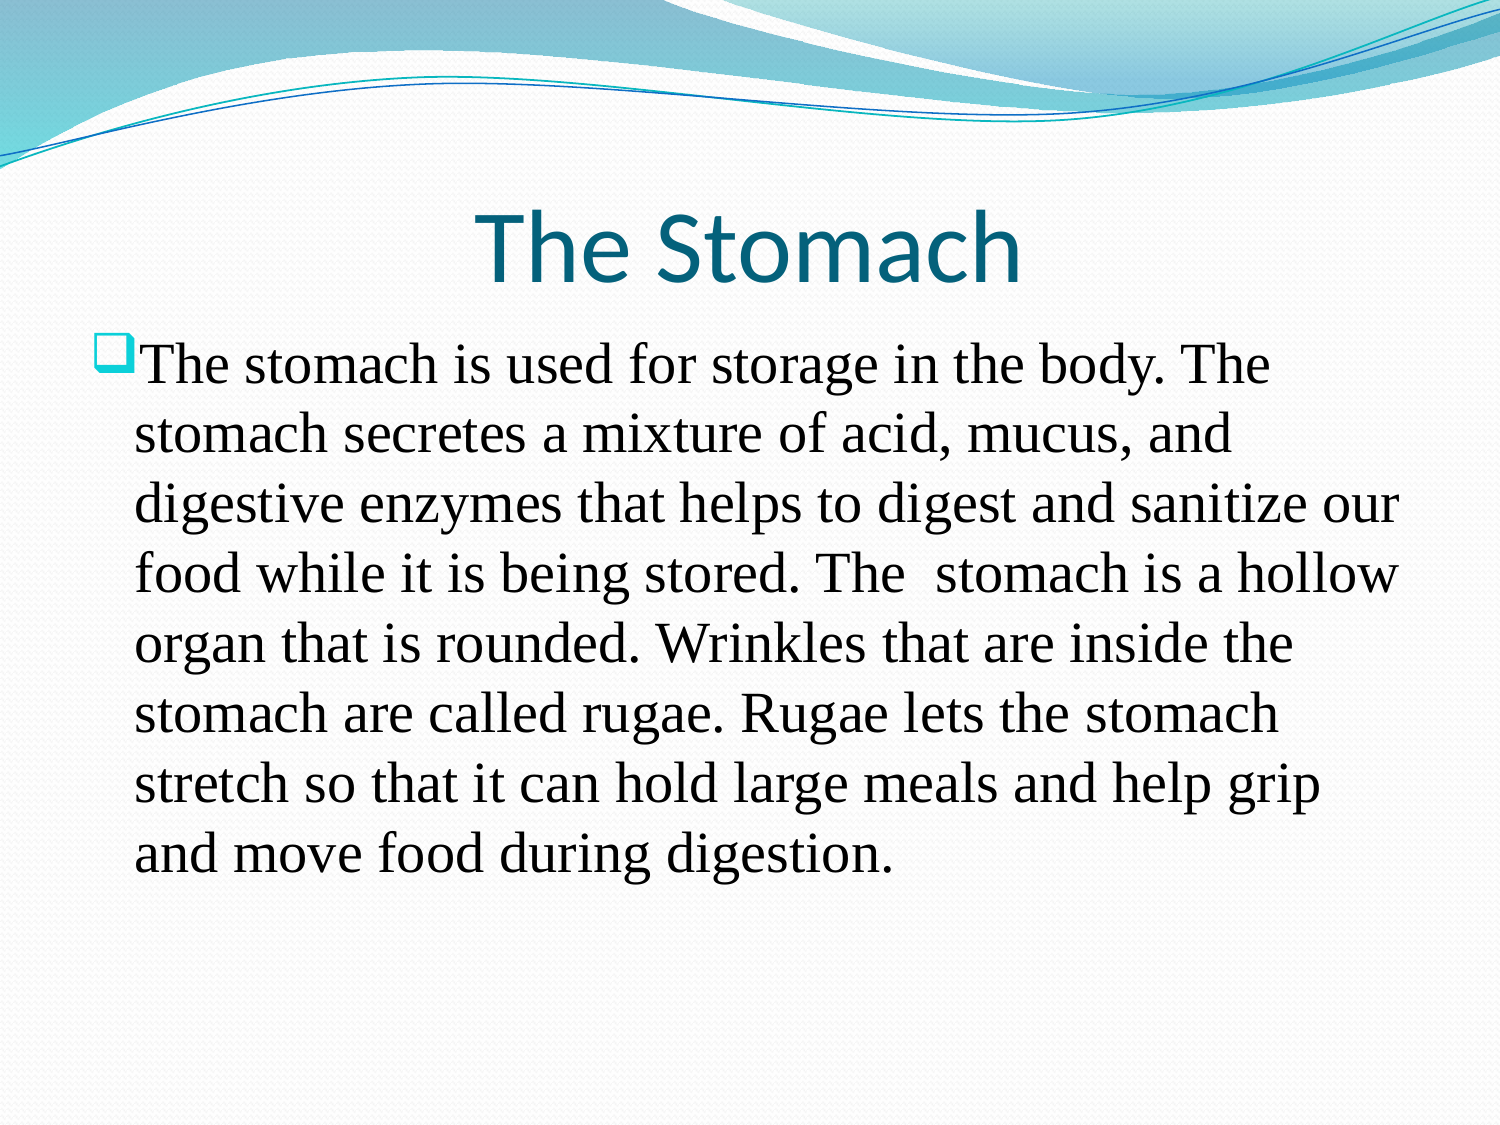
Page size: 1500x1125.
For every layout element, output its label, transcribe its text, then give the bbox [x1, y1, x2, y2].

list The stomach is used for storage in the body. The stomach secretes a mixture of acid, mucus, and digestive enzymes that helps to digest and sanitize our food while it is being stored. The stomach is a hollow organ that is rounded. Wrinkles that are inside the stomach are called rugae. Rugae lets the stomach stretch so that it can hold large meals and help grip and move food during digestion. [75, 317, 1425, 1038]
title The Stomach [75, 115, 1425, 303]
